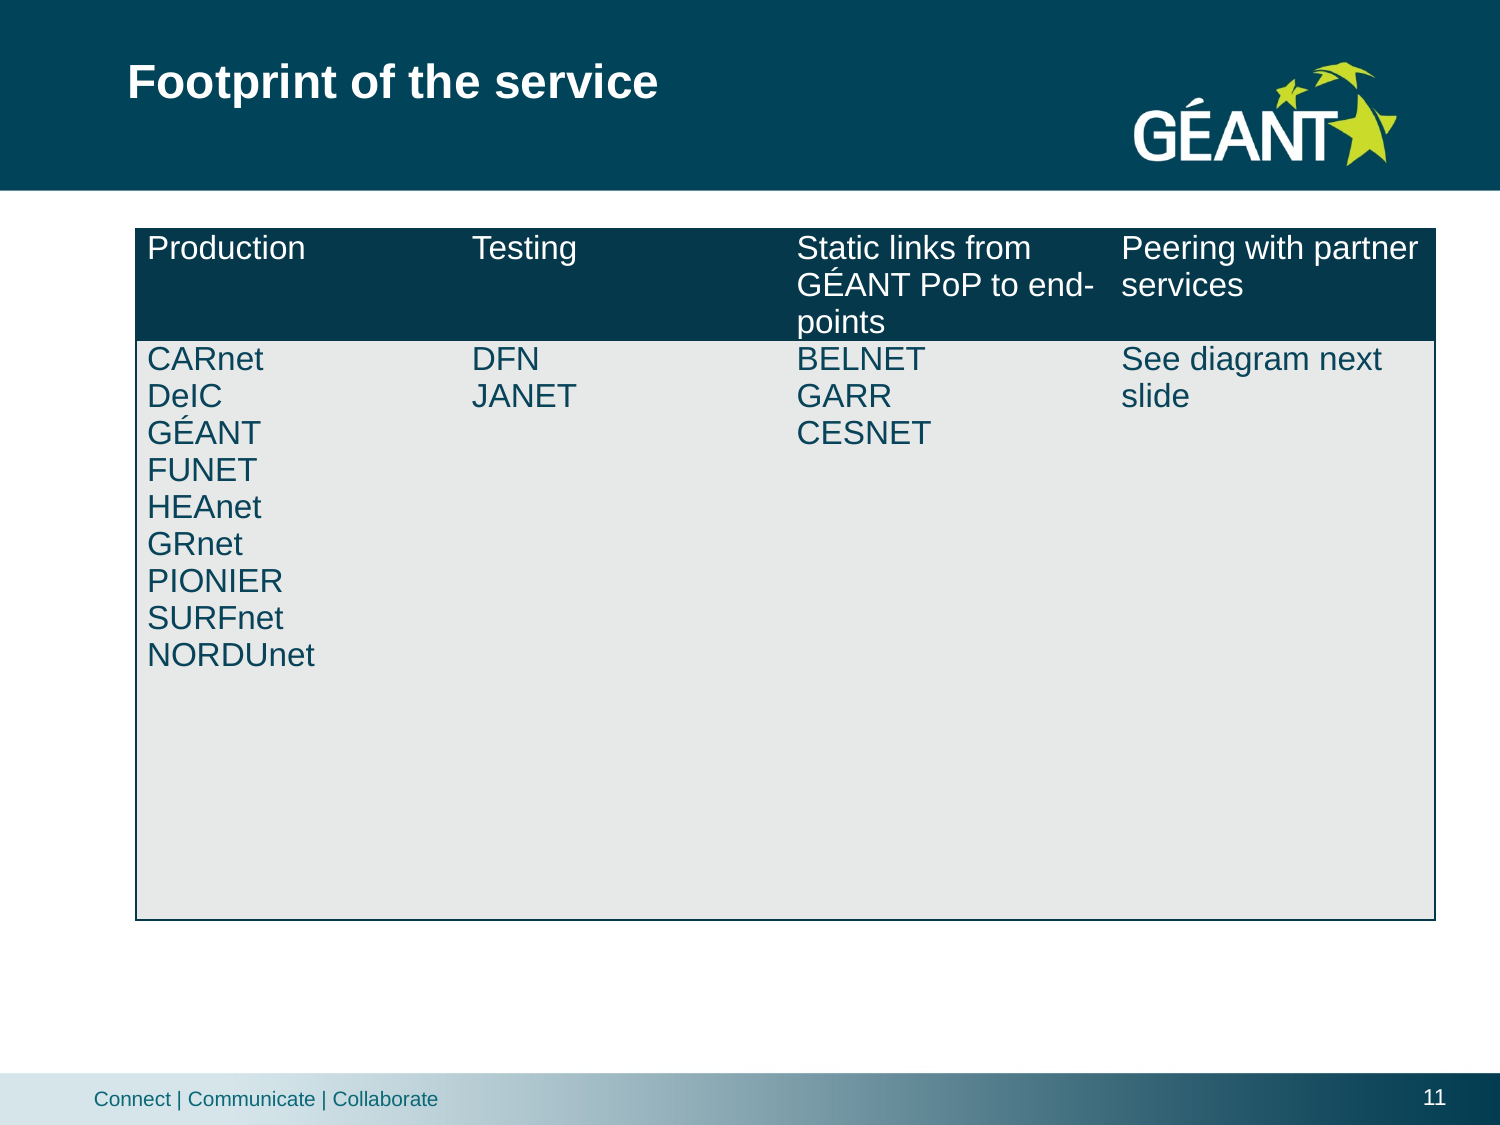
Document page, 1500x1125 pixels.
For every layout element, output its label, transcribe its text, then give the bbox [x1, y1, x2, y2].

picture [1134, 110, 1175, 161]
table_cell See diagram next slide [1110, 341, 1434, 919]
table_header Peering with partner services [1110, 230, 1434, 339]
table_cell CARnet DeIC GÉANT FUNET HEAnet GRnet PIONIER SURFnet NORDUnet [137, 341, 461, 919]
picture [1313, 62, 1374, 89]
picture [0, 191, 1500, 1125]
picture [1187, 98, 1203, 107]
title Footprint of the service [112, 42, 1103, 186]
table_header Production [137, 230, 461, 339]
table_cell BELNET GARR CESNET [785, 341, 1110, 919]
table_header Static links from GÉANT PoP to end-points [785, 230, 1110, 339]
list [112, 225, 1388, 901]
table_cell DFN JANET [461, 341, 785, 919]
picture [1328, 95, 1386, 165]
picture [1376, 112, 1397, 134]
picture [1181, 111, 1211, 161]
table_header Testing [461, 230, 785, 339]
picture [1214, 79, 1338, 161]
